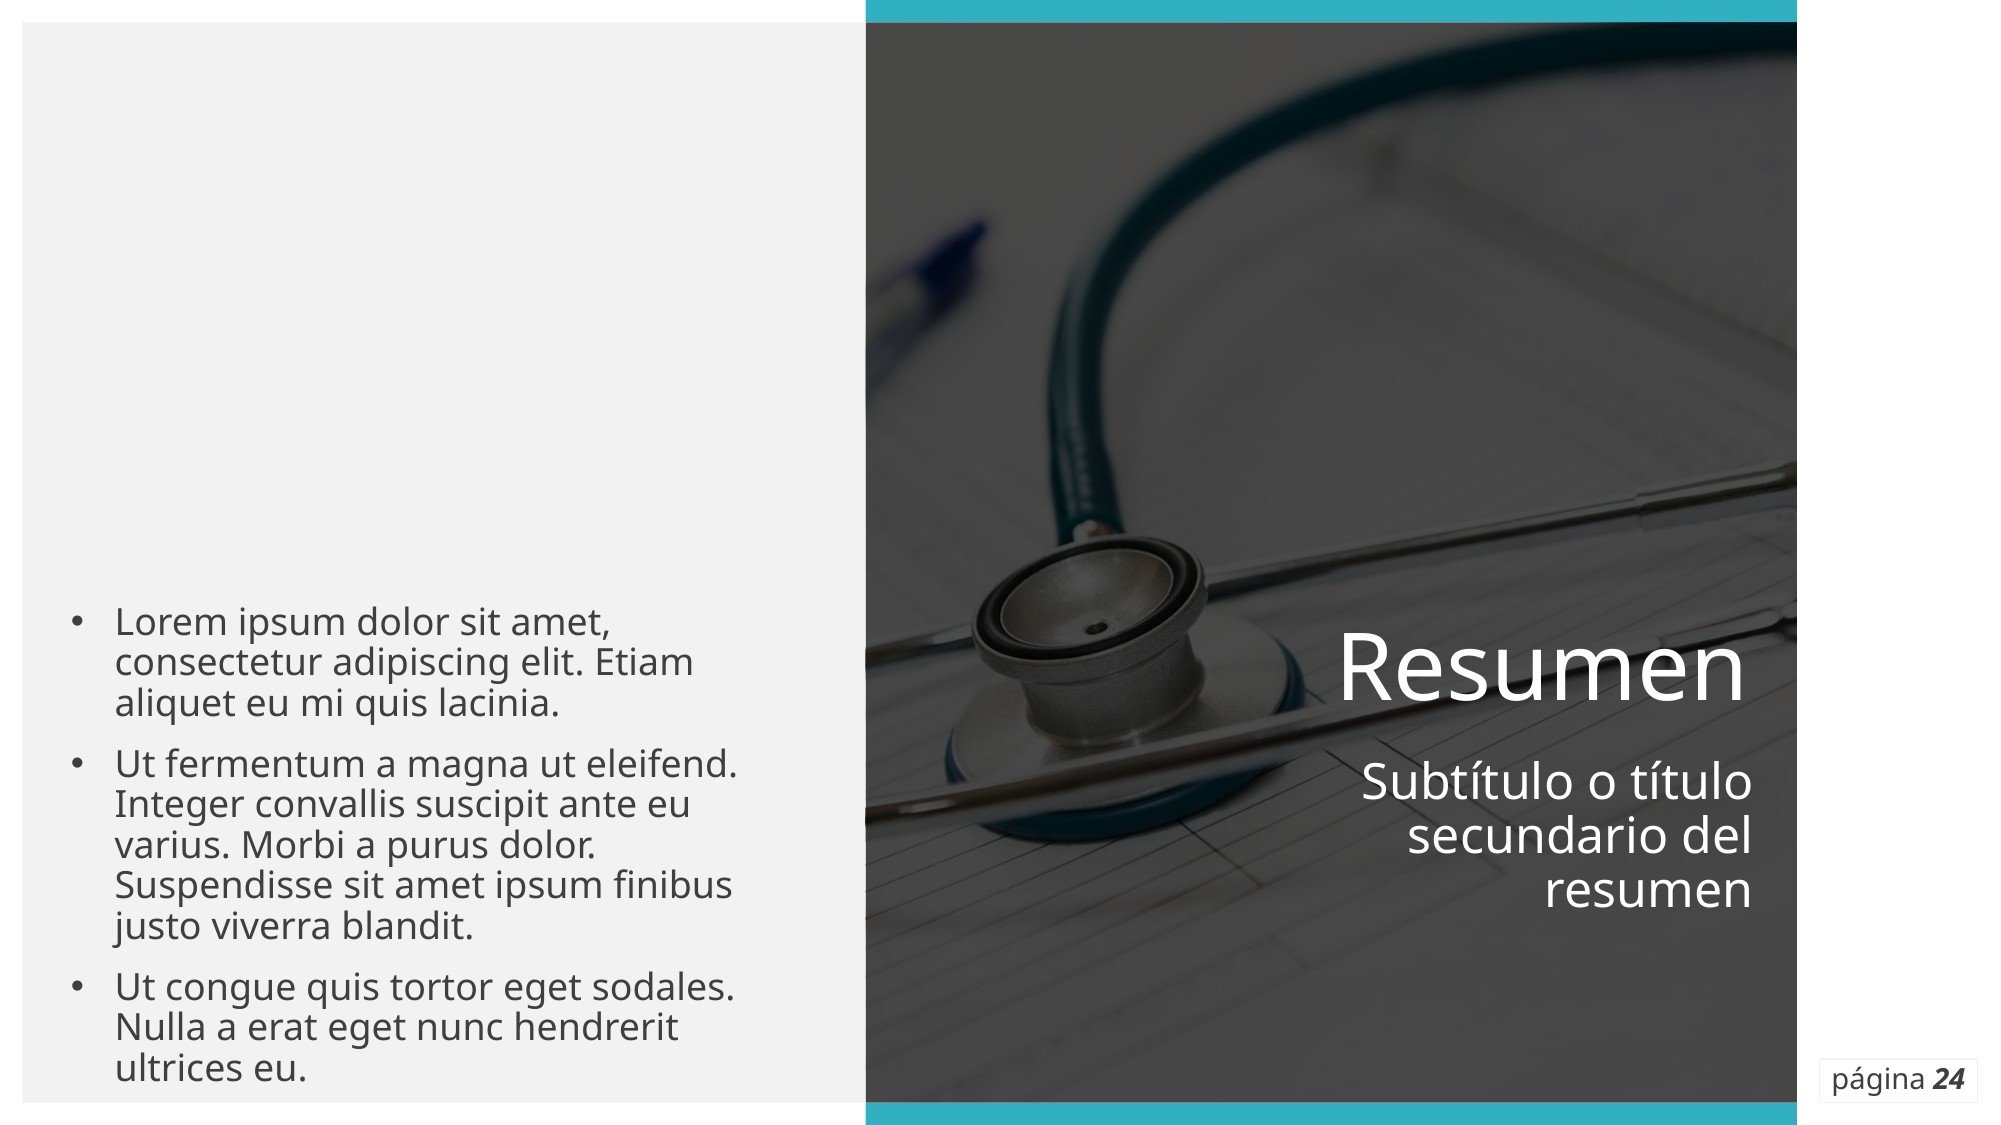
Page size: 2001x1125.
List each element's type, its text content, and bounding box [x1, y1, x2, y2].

picture [865, 22, 1798, 1103]
slide_number página ‹#› [1819, 1058, 1978, 1103]
list Lorem ipsum dolor sit amet, consectetur adipiscing elit. Etiam aliquet eu mi quis lacinia. Ut fermentum a magna ut eleifend. Integer convallis suscipit ante eu varius. Morbi a purus dolor. Suspendisse sit amet ipsum finibus justo viverra blandit. Ut congue quis tortor eget sodales. Nulla a erat eget nunc hendrerit ultrices eu. [70, 602, 800, 1051]
